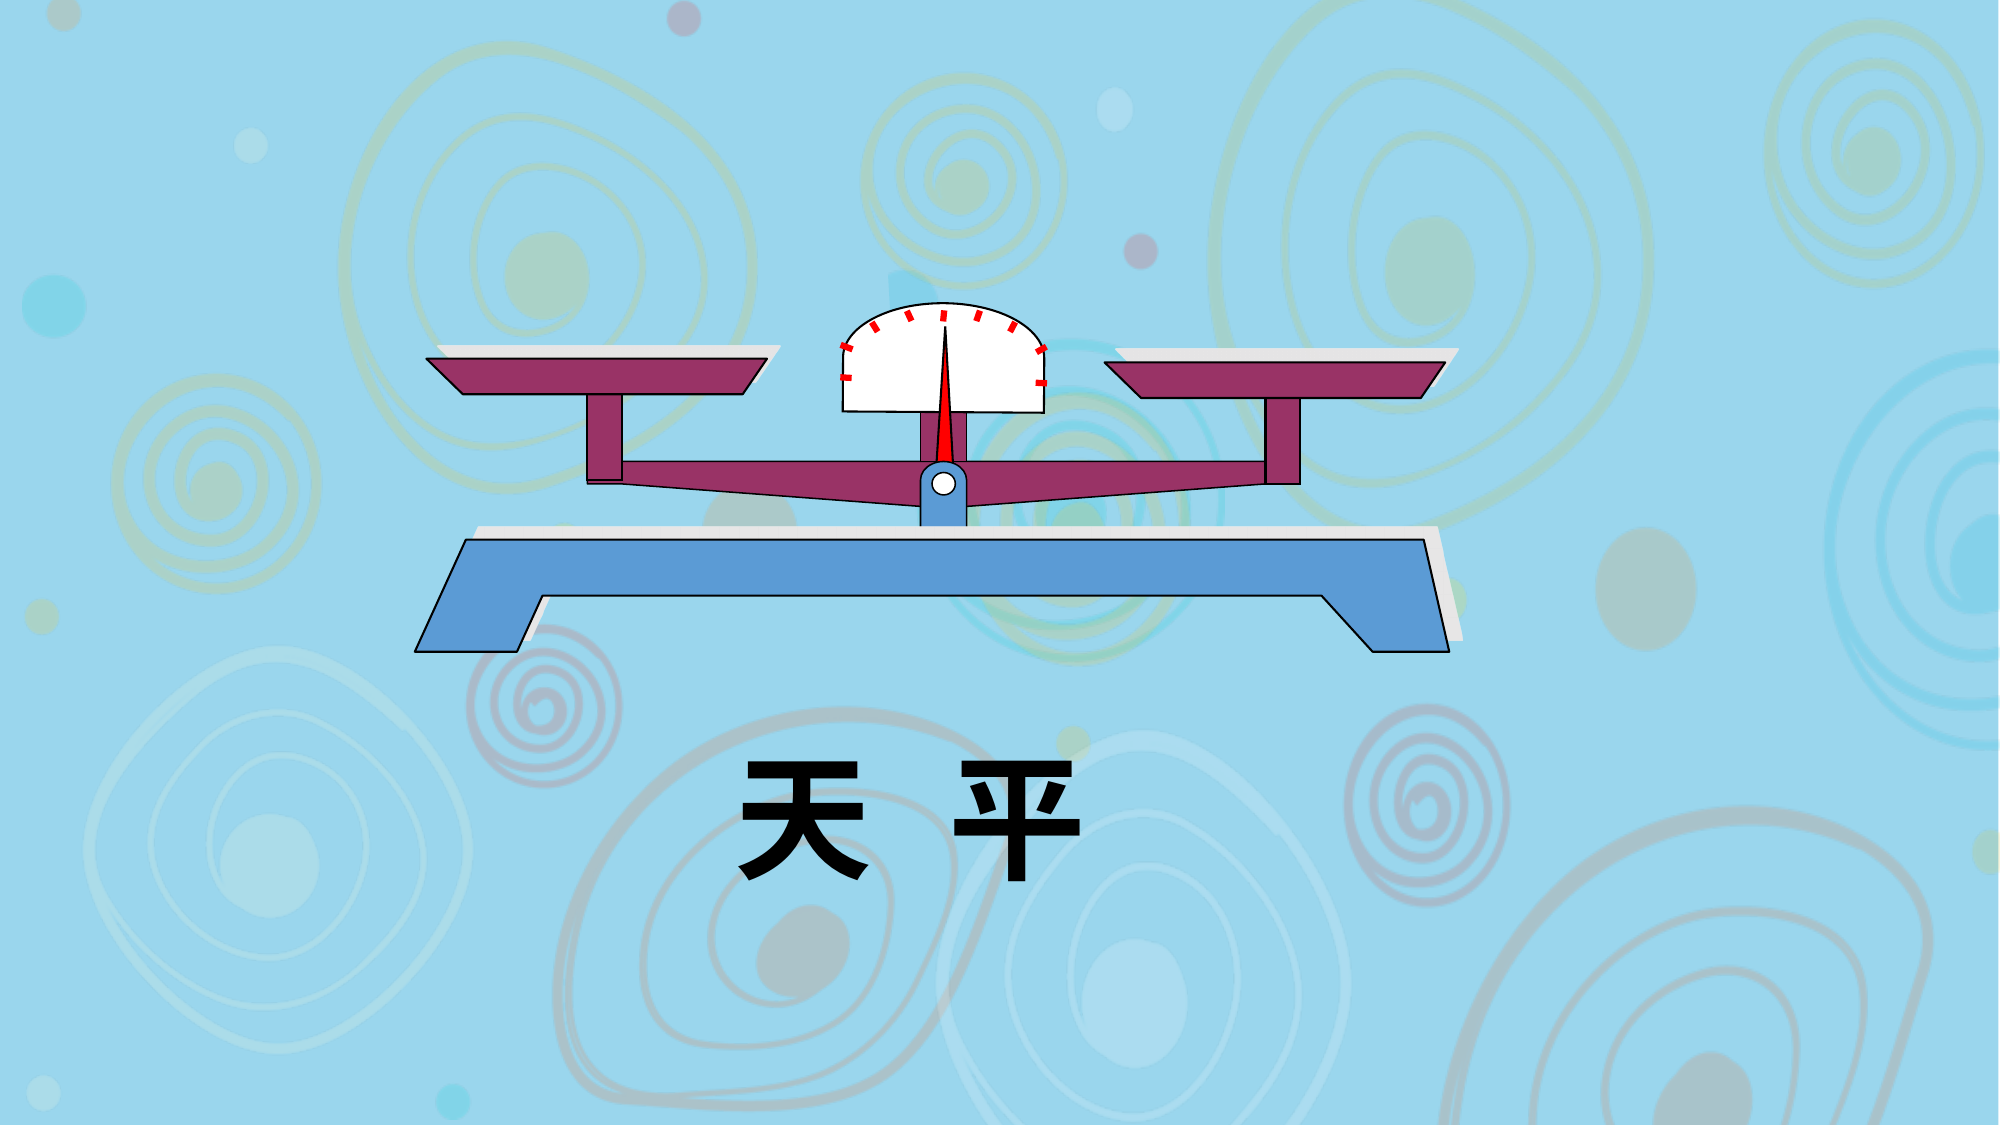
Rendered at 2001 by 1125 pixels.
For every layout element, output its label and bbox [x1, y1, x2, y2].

text_box [0, 0, 2000, 1125]
text_box [414, 304, 1450, 652]
